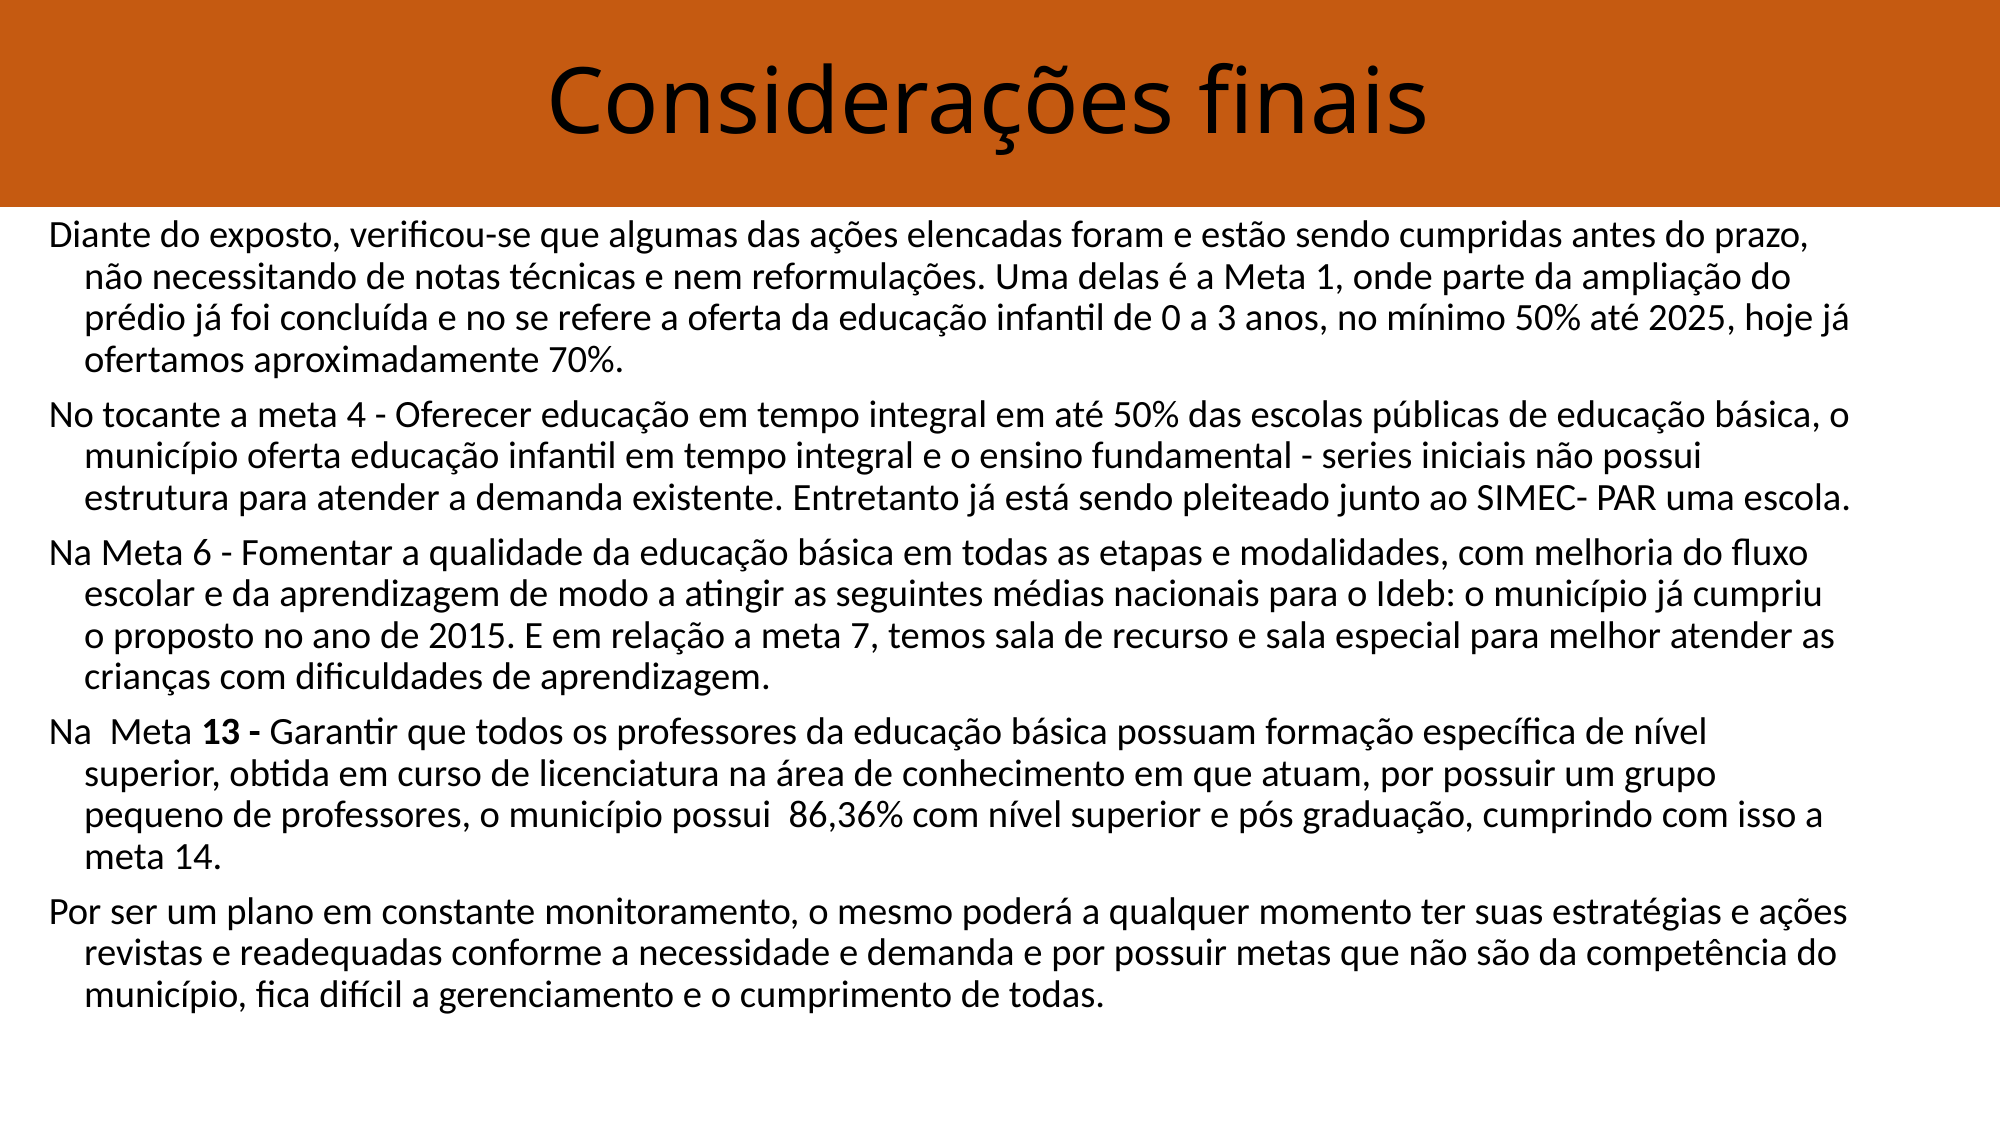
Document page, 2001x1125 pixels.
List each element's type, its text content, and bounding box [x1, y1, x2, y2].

list Diante do exposto, verificou-se que algumas das ações elencadas foram e estão sendo cumpridas antes do prazo, não necessitando de notas técnicas e nem reformulações. Uma delas é a Meta 1, onde parte da ampliação do prédio já foi concluída e no se refere a oferta da educação infantil de 0 a 3 anos, no mínimo 50% até 2025, hoje já ofertamos aproximadamente 70%. No tocante a meta 4 - Oferecer educação em tempo integral em até 50% das escolas públicas de educação básica, o município oferta educação infantil em tempo integral e o ensino fundamental - series iniciais não possui estrutura para atender a demanda existente. Entretanto já está sendo pleiteado junto ao SIMEC- PAR uma escola. Na Meta 6 - Fomentar a qualidade da educação básica em todas as etapas e modalidades, com melhoria do fluxo escolar e da aprendizagem de modo a atingir as seguintes médias nacionais para o Ideb: o município já cumpriu o proposto no ano de 2015. E em relação a meta 7, temos sala de recurso e sala especial para melhor atender as crianças com dificuldades de aprendizagem. Na Meta 13 - Garantir que todos os professores da educação básica possuam formação específica de nível superior, obtida em curso de licenciatura na área de conhecimento em que atuam, por possuir um grupo pequeno de professores, o município possui 86,36% com nível superior e pós graduação, cumprindo com isso a meta 14. Por ser um plano em constante monitoramento, o mesmo poderá a qualquer momento ter suas estratégias e ações revistas e readequadas conforme a necessidade e demanda e por possuir metas que não são da competência do município, fica difícil a gerenciamento e o cumprimento de todas. [33, 207, 1868, 1061]
title Considerações finais [0, 0, 2000, 207]
